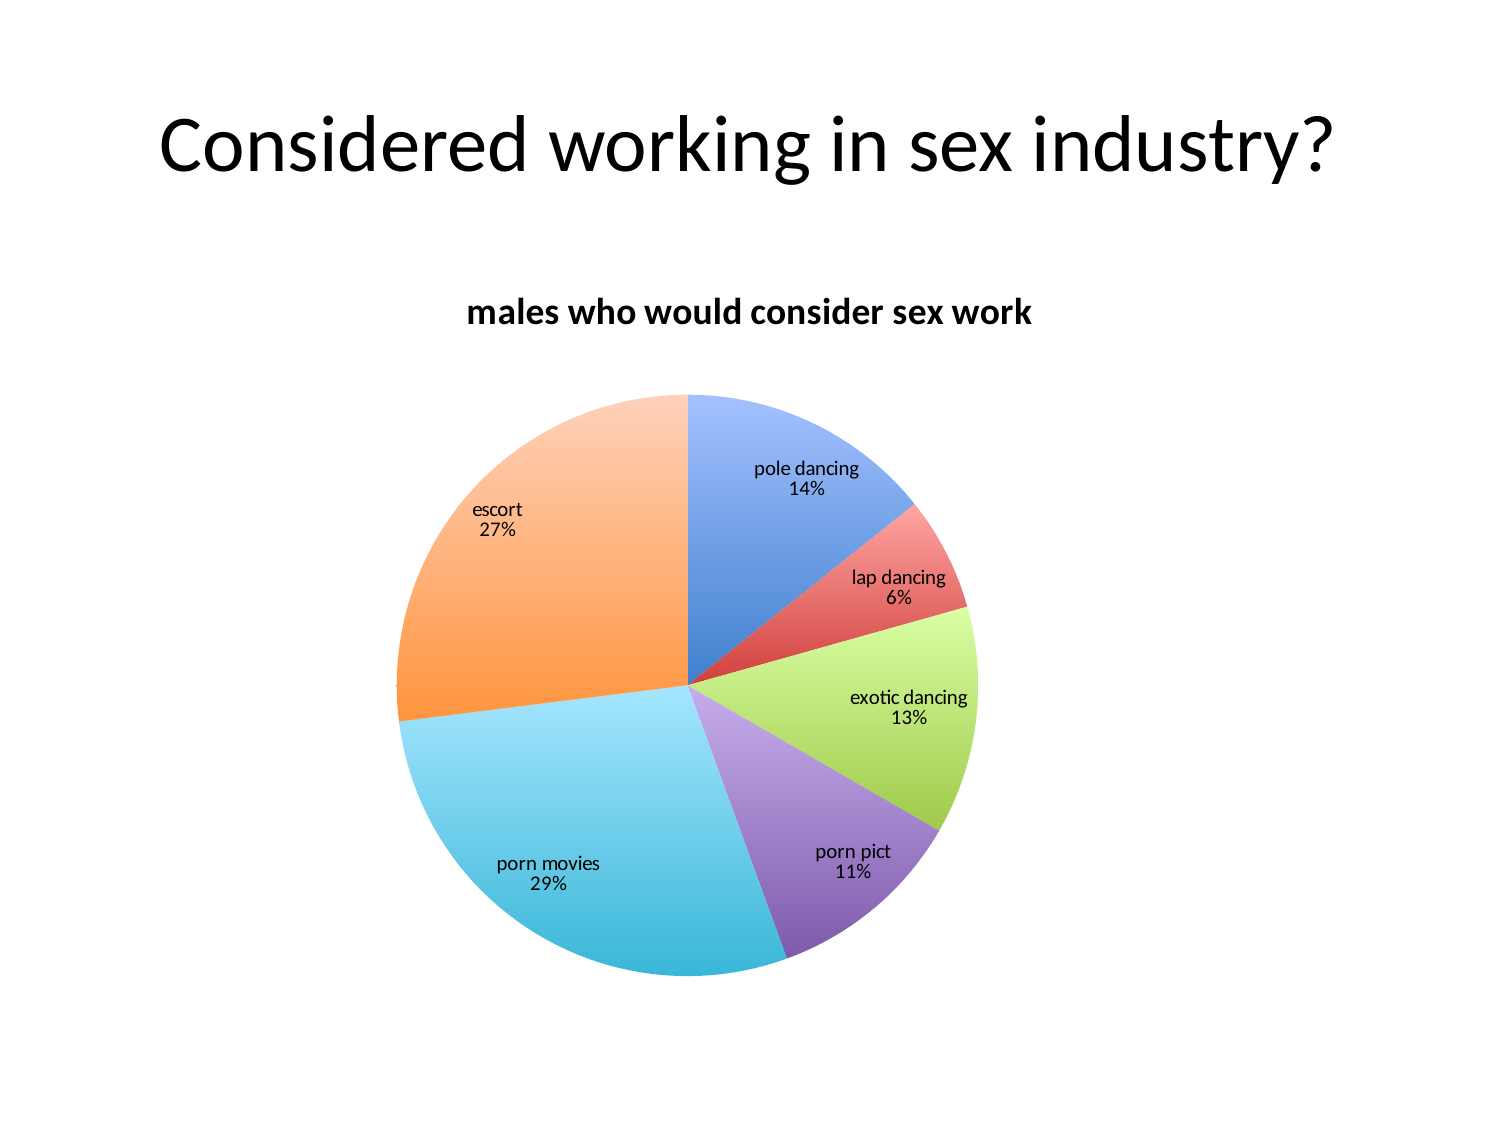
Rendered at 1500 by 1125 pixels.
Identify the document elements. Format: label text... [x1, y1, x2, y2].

title Considered working in sex industry? [75, 45, 1425, 233]
chart [74, 262, 1426, 1006]
